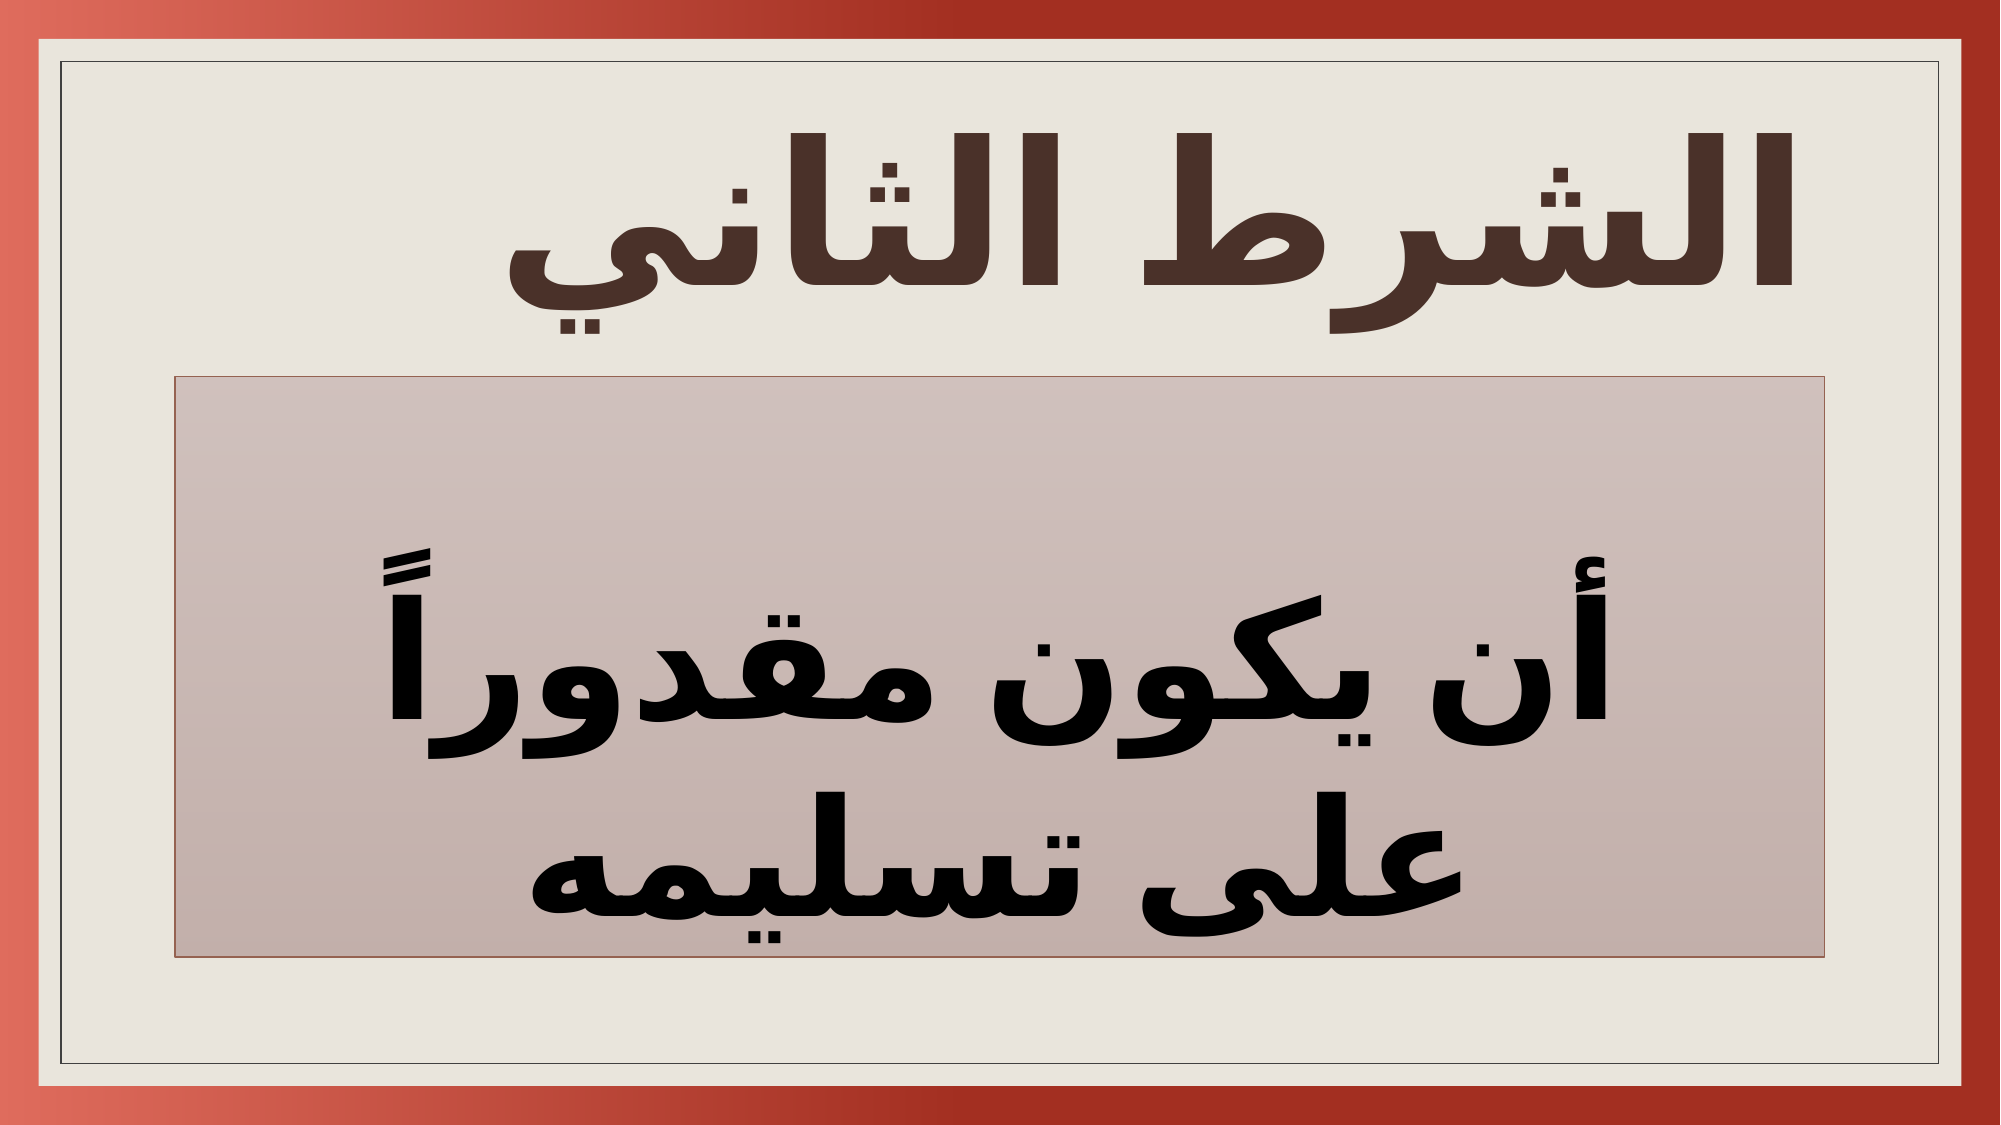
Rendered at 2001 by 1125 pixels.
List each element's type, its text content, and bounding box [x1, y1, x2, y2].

list أن يكون مقدوراً على تسليمه [174, 376, 1825, 958]
title الشرط الثاني [174, 92, 1825, 349]
